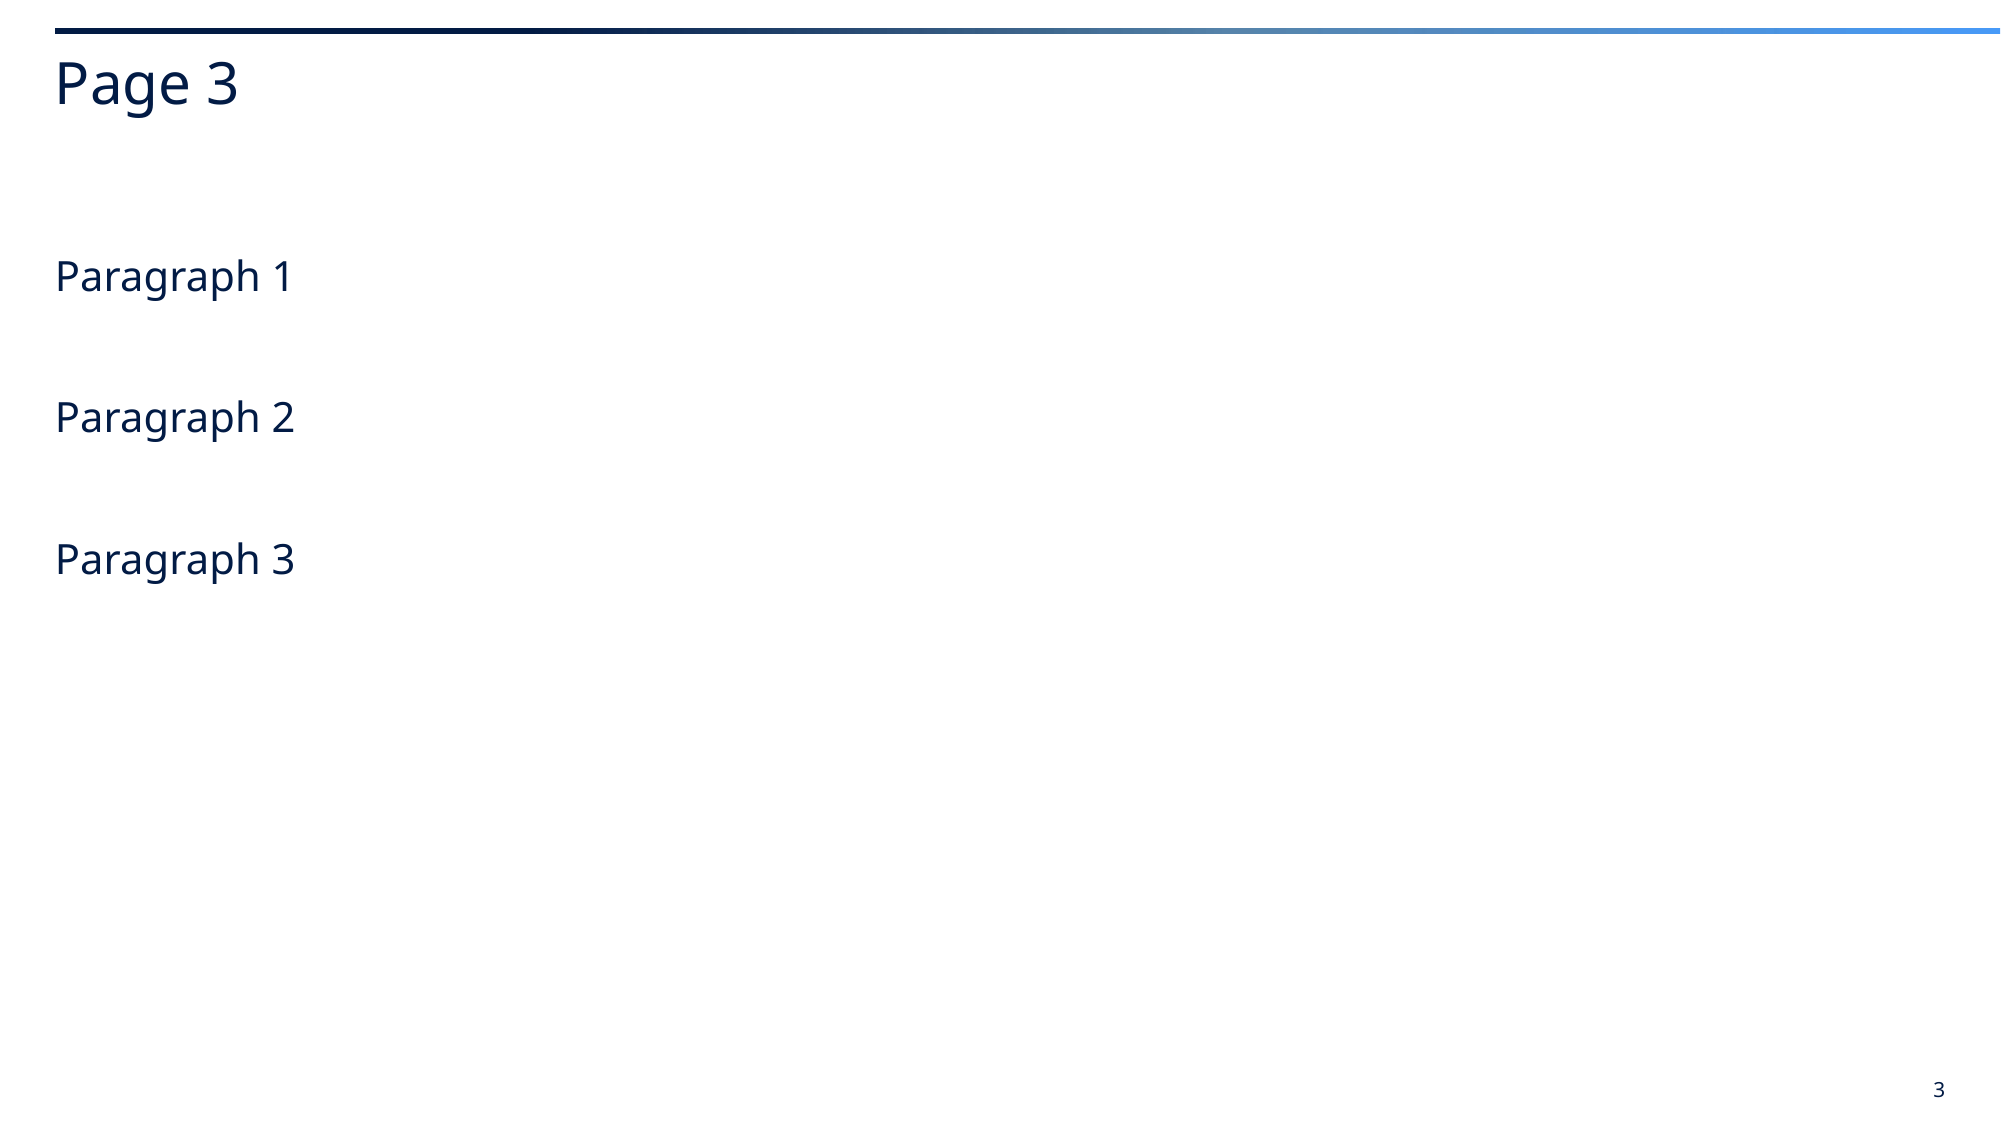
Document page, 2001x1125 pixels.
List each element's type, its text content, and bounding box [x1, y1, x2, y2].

picture [55, 28, 2001, 34]
title Page 3 [55, 48, 1945, 124]
list Paragraph 1 Paragraph 2 Paragraph 3 [55, 249, 1945, 1035]
